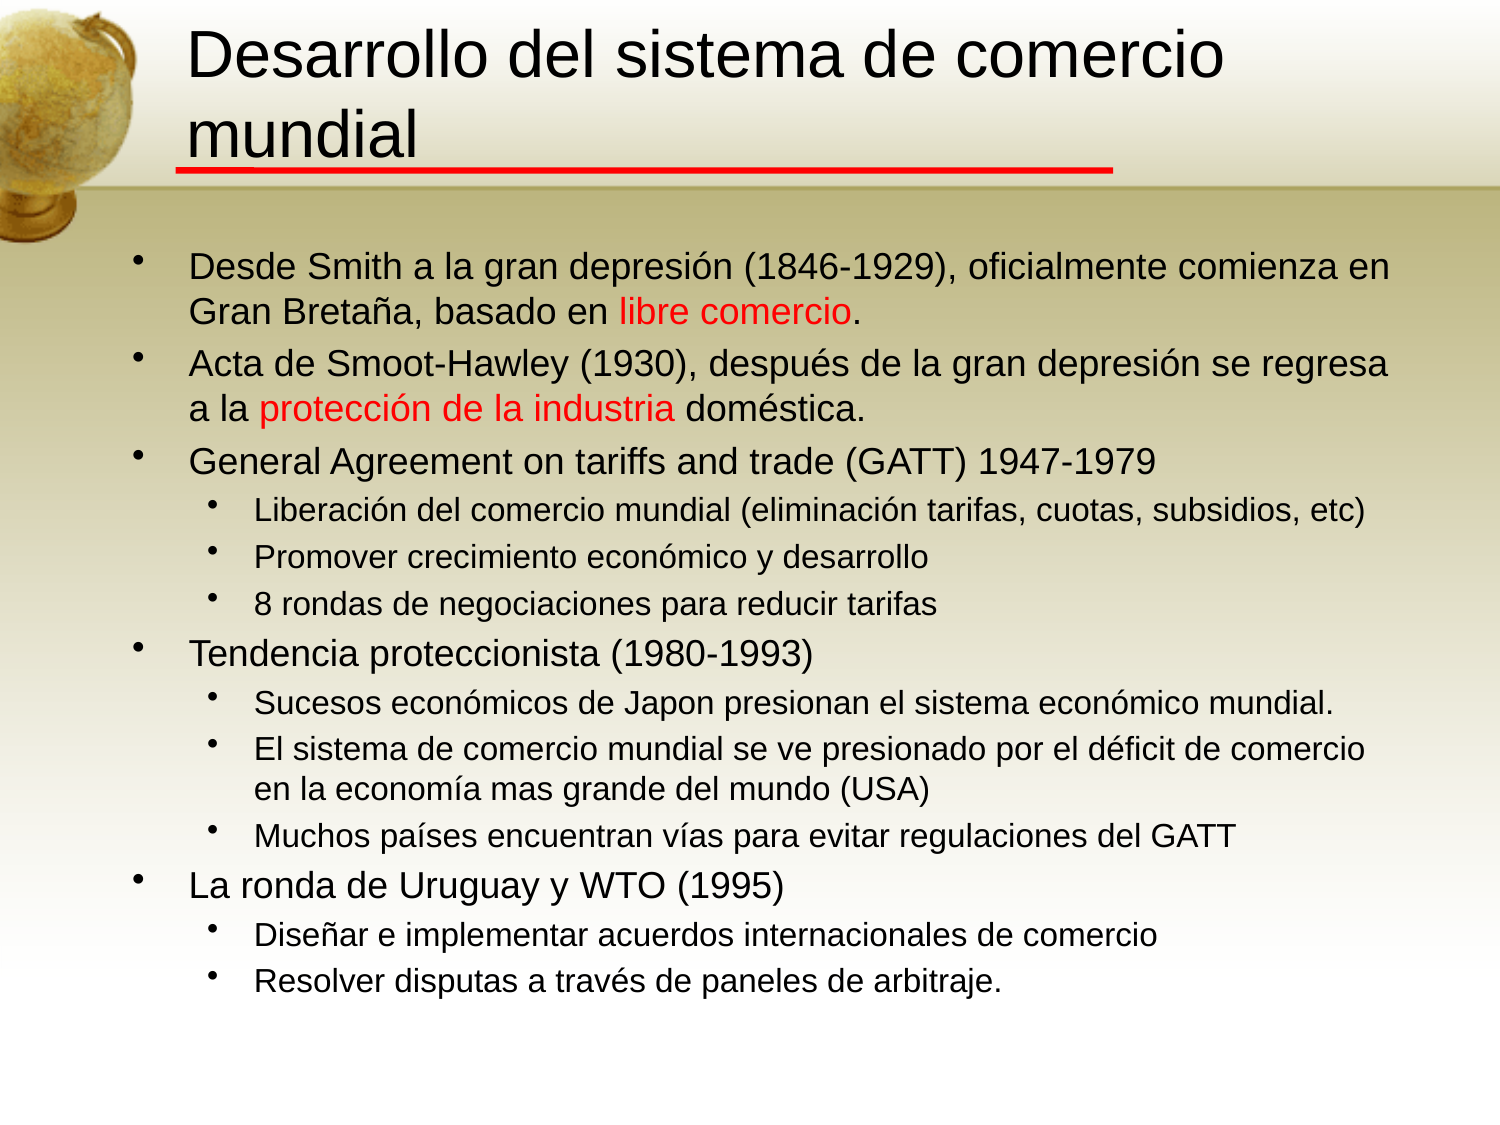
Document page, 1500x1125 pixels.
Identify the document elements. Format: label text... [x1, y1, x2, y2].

title Desarrollo del sistema de comercio mundial [170, 36, 1436, 179]
picture [0, 0, 1500, 1125]
list Desde Smith a la gran depresión (1846-1929), oficialmente comienza en Gran Bretaña, basado en libre comercio. Acta de Smoot-Hawley (1930), después de la gran depresión se regresa a la protección de la industria doméstica. General Agreement on tariffs and trade (GATT) 1947-1979 Liberación del comercio mundial (eliminación tarifas, cuotas, subsidios, etc) Promover crecimiento económico y desarrollo 8 rondas de negociaciones para reducir tarifas Tendencia proteccionista (1980-1993) Sucesos económicos de Japon presionan el sistema económico mundial. El sistema de comercio mundial se ve presionado por el déficit de comercio en la economía mas grande del mundo (USA) Muchos países encuentran vías para evitar regulaciones del GATT La ronda de Uruguay y WTO (1995) Diseñar e implementar acuerdos internacionales de comercio Resolver disputas a través de paneles de arbitraje. [116, 234, 1407, 1091]
